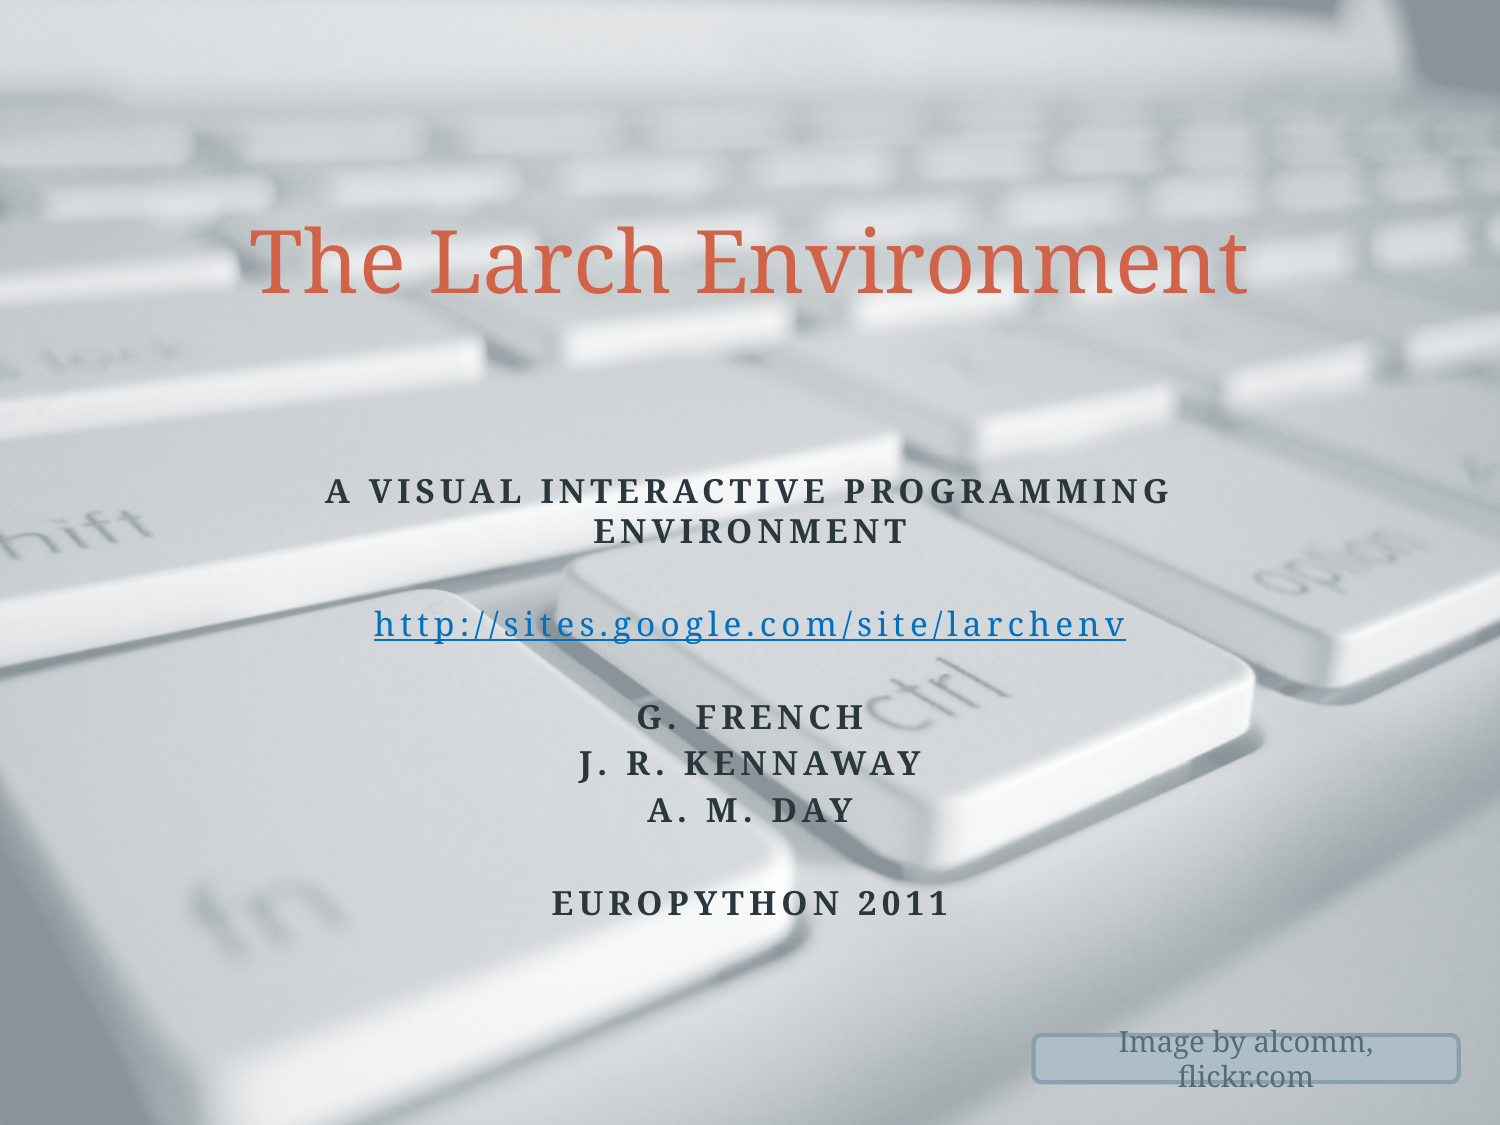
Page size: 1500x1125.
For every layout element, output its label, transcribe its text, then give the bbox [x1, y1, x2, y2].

title The Larch Environment [112, 62, 1388, 350]
subtitle A visual interactive programming environment http://sites.google.com/site/larchenv G. French J. R. Kennaway A. M. Day Europython 2011 [225, 462, 1275, 965]
text_box Image by alcomm, flickr.com [1031, 1032, 1461, 1085]
